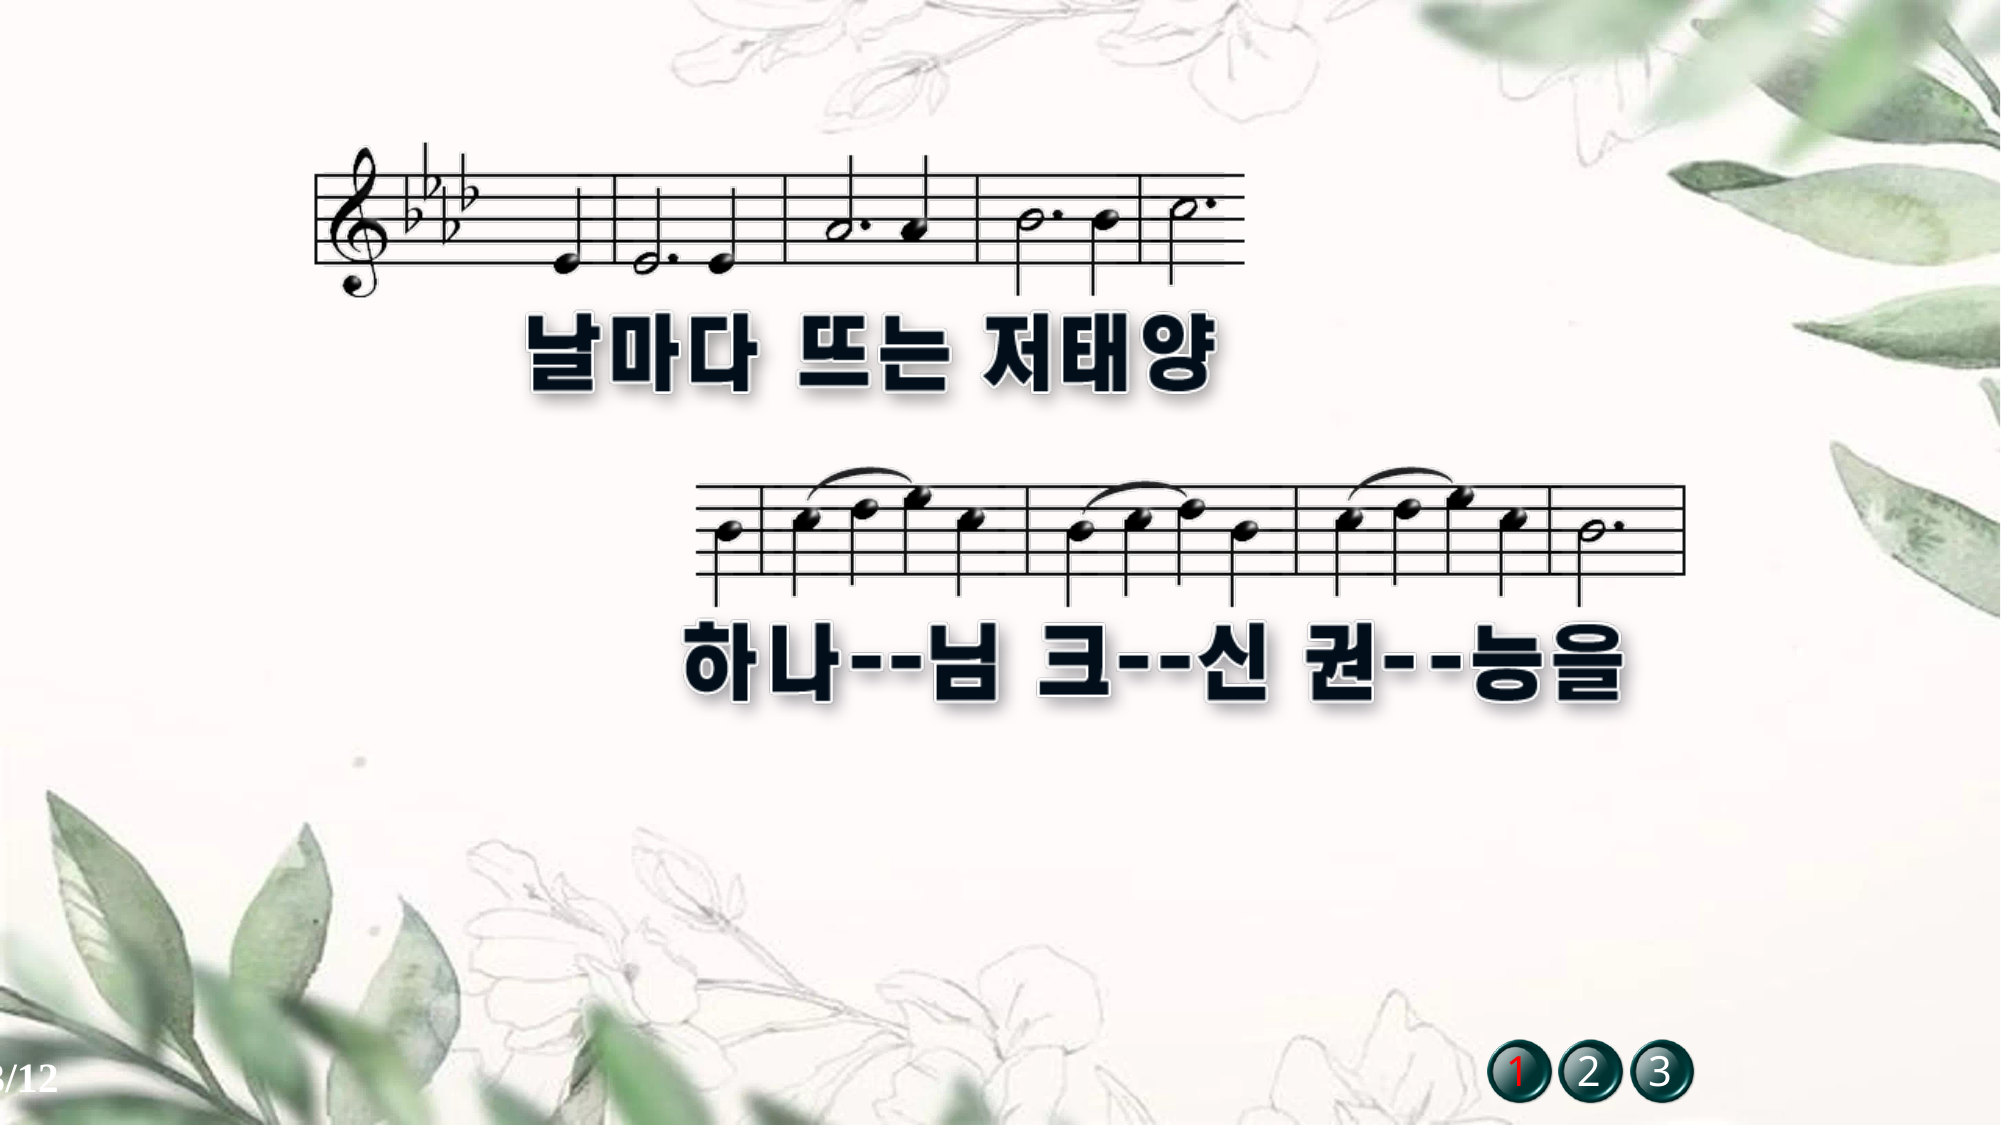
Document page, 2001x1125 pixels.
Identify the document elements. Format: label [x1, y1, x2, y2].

text_box [1555, 1035, 1626, 1106]
text_box [1484, 1035, 1555, 1106]
text_box [1627, 1035, 1697, 1106]
picture [0, 0, 2001, 1125]
